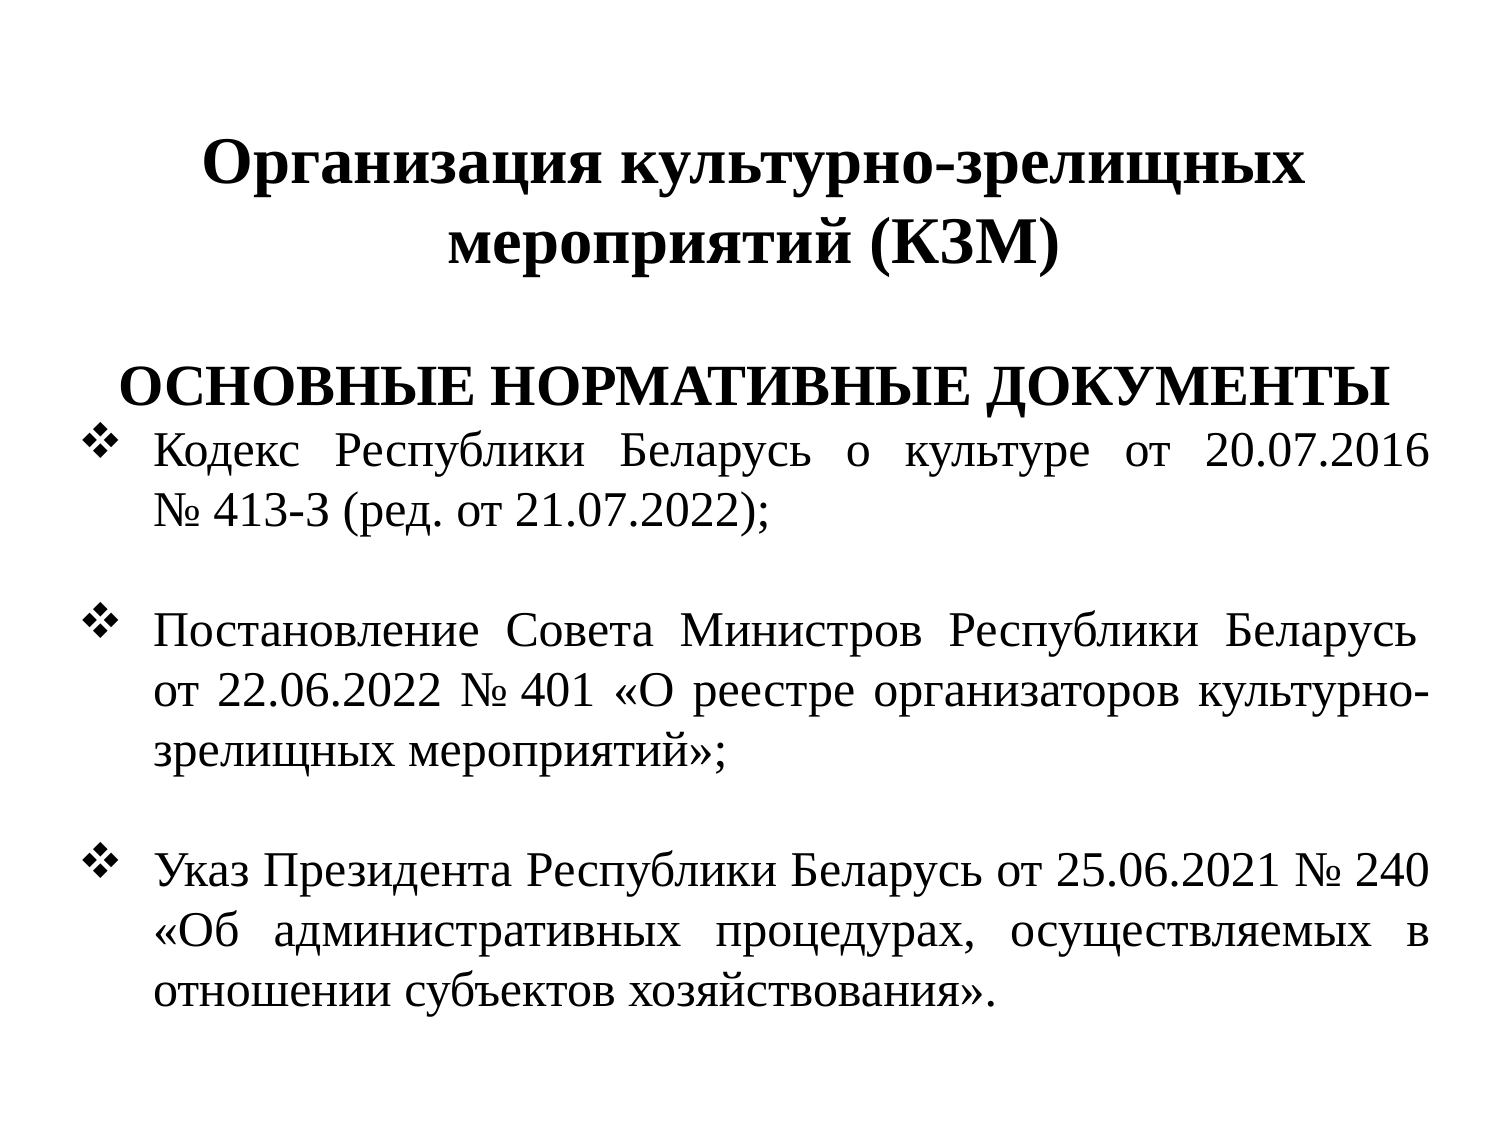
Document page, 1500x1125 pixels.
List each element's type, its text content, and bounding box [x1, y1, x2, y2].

text_box Организация культурно-зрелищных мероприятий (КЗМ) ОСНОВНЫЕ НОРМАТИВНЫЕ ДОКУМЕНТЫ Кодекс Республики Беларусь о культуре от 20.07.2016 № 413-З (ред. от 21.07.2022); Постановление Совета Министров Республики Беларусь от 22.06.2022 № 401 «О реестре организаторов культурно-зрелищных мероприятий»; Указ Президента Республики Беларусь от 25.06.2021 № 240 «Об административных процедурах, осуществляемых в отношении субъектов хозяйствования». [63, 109, 1446, 1025]
